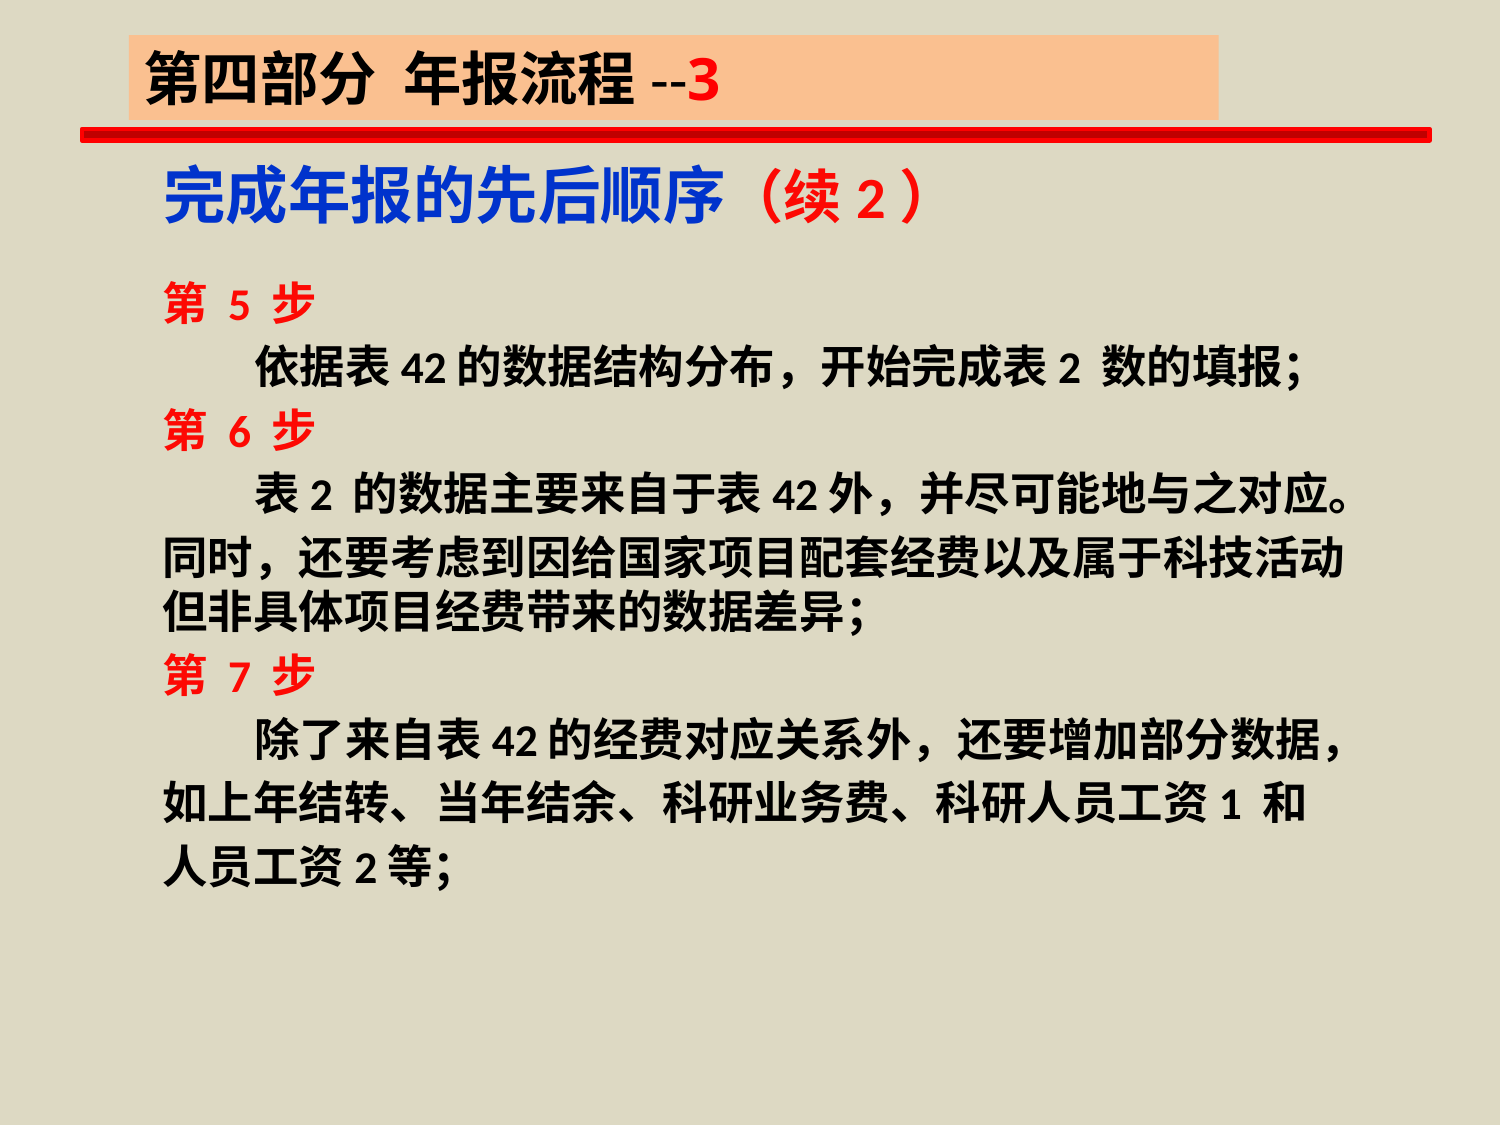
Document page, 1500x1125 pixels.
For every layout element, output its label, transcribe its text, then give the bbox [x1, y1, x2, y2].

text_box 第 5 步 依据表42的数据结构分布，开始完成表2 数的填报； 第 6 步 表2 的数据主要来自于表42外，并尽可能地与之对应。 同时，还要考虑到因给国家项目配套经费以及属于科技活动但非具体项目经费带来的数据差异； 第 7 步 除了来自表42的经费对应关系外，还要增加部分数据， 如上年结转、当年结余、科研业务费、科研人员工资1 和 人员工资2等； [147, 267, 1365, 953]
text_box 全国普通高等学校科技统计年报培训教材 [187, 58, 1251, 142]
text_box 第四部分 年报流程--3 [128, 35, 1219, 120]
text_box [117, 292, 1383, 1032]
text_box 完成年报的先后顺序（续2） [117, 152, 1003, 233]
text_box [80, 127, 1432, 143]
